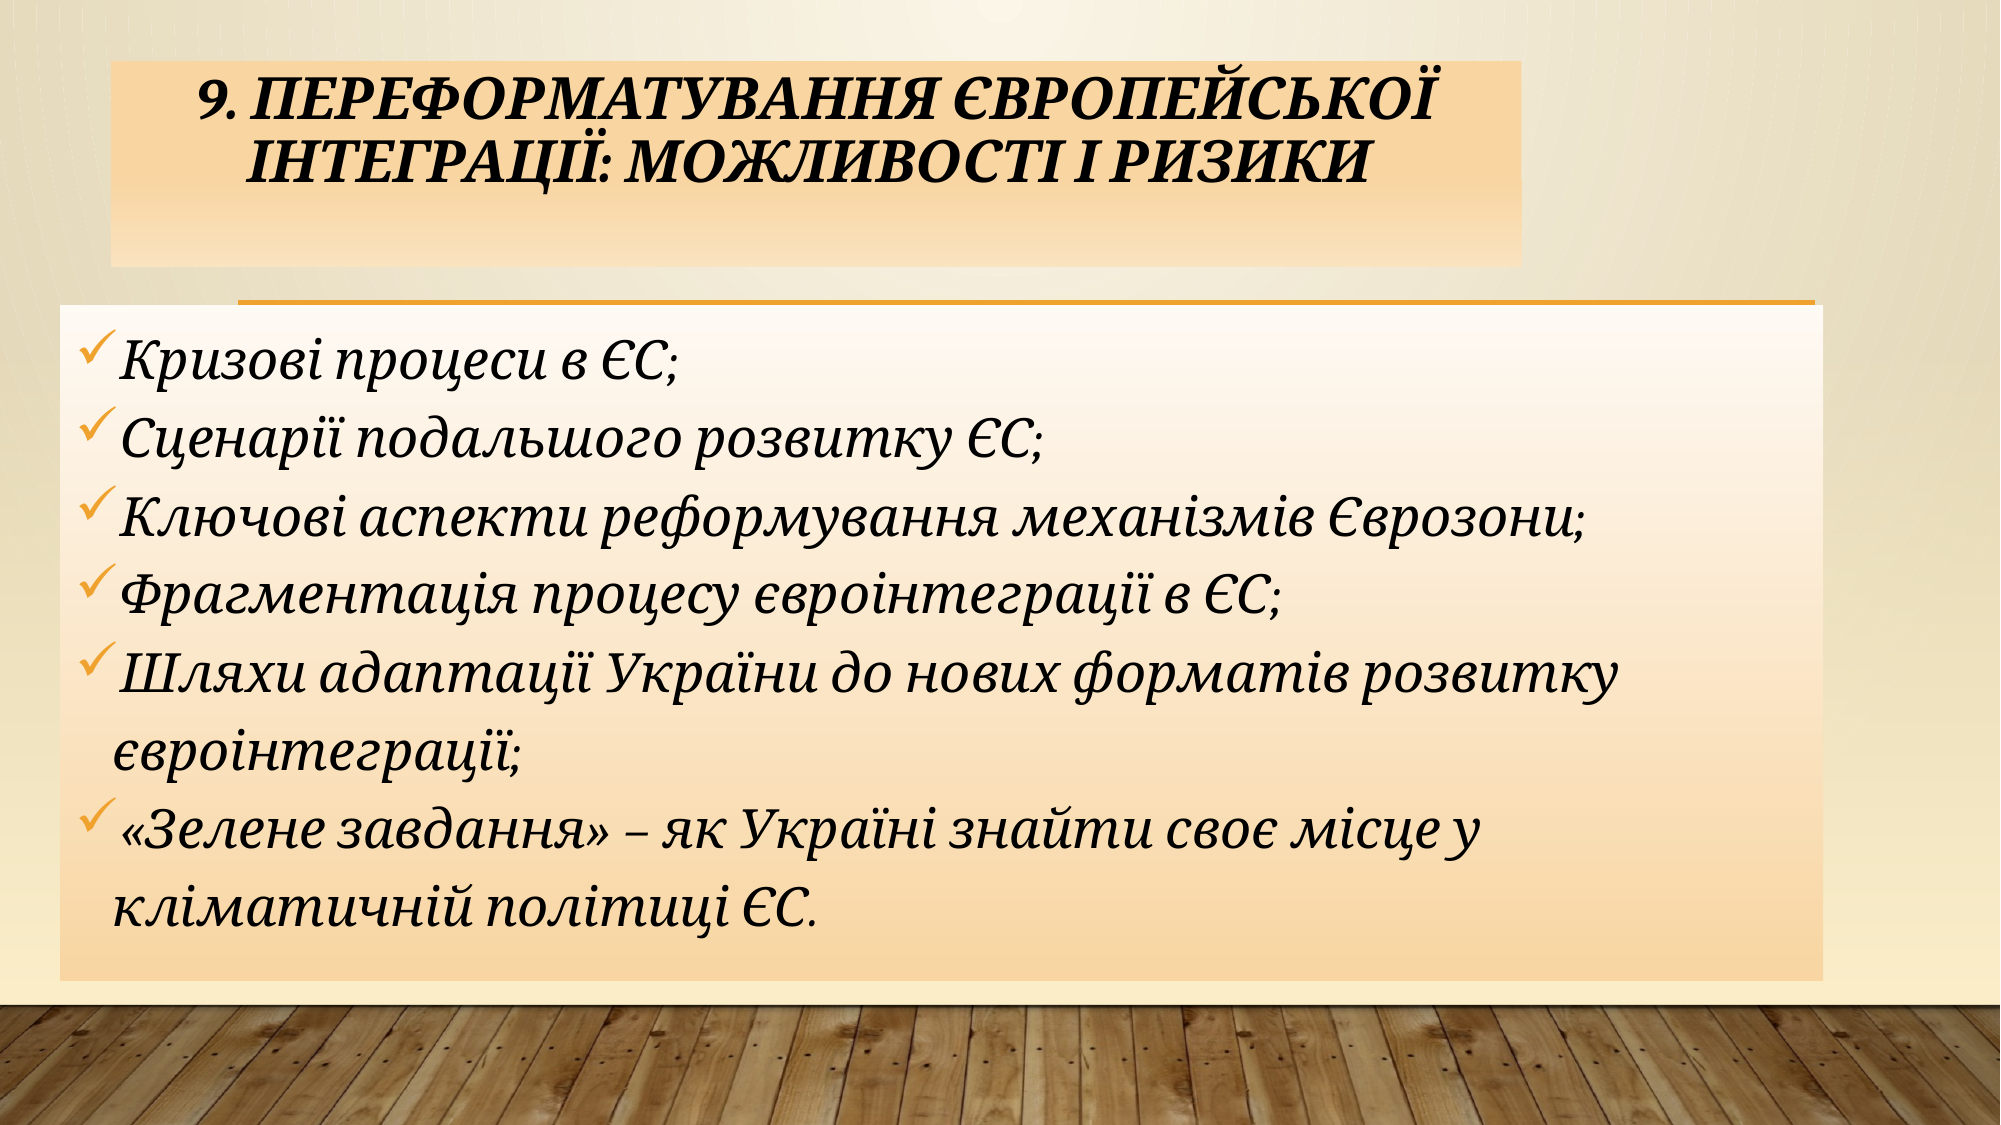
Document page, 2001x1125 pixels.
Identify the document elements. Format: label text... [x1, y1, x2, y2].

picture [0, 1005, 2000, 1125]
title 9. Переформатування європейської інтеграції: можливості і ризики [111, 61, 1522, 267]
list Кризові процеси в ЄС; Сценарії подальшого розвитку ЄС; Ключові аспекти реформування механізмів Єврозони; Фрагментація процесу євроінтеграції в ЄС; Шляхи адаптації України до нових форматів розвитку євроінтеграції; «Зелене завдання» – як Україні знайти своє місце у кліматичній політиці ЄС. [60, 305, 1824, 981]
